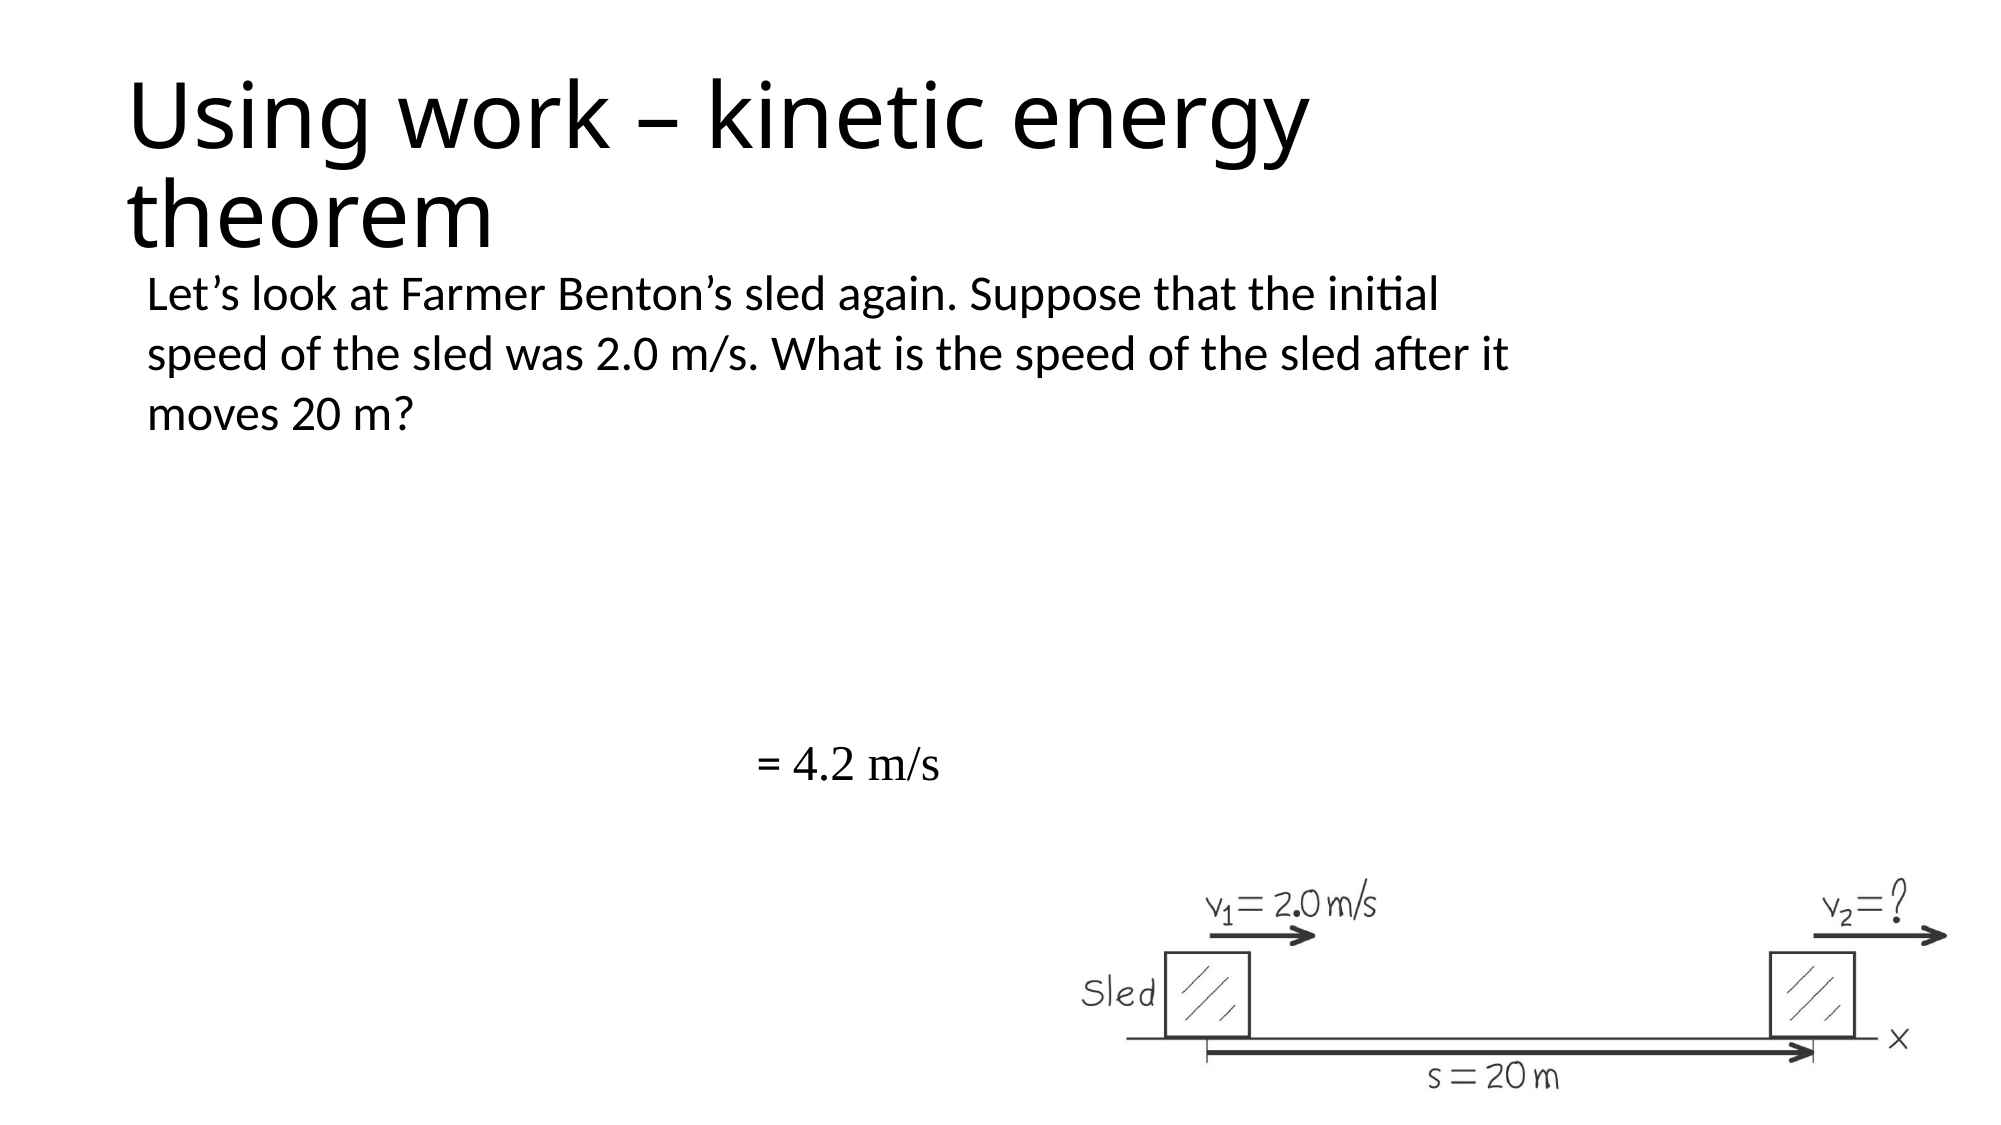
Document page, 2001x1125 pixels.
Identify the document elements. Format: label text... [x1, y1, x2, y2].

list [1077, 872, 1952, 1093]
title Using work – kinetic energy theorem [111, 99, 1522, 238]
